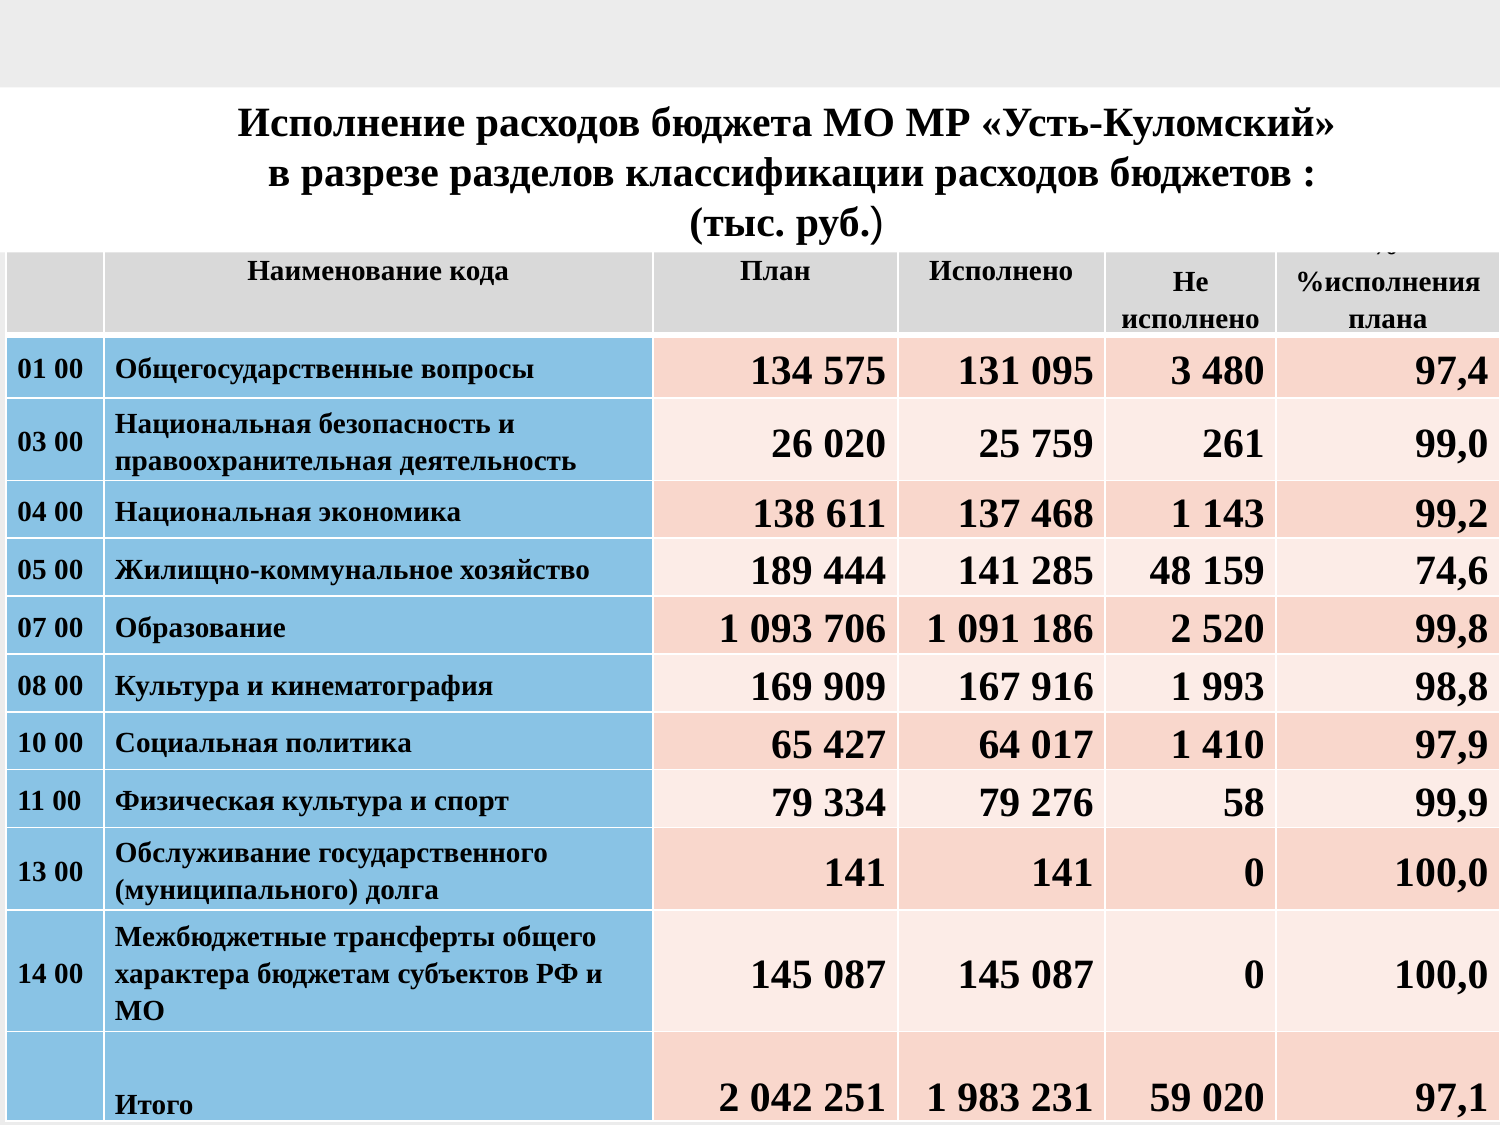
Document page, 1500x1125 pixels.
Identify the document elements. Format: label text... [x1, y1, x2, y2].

table_cell 11 00 [7, 770, 103, 827]
table_cell 1 143 [1106, 481, 1275, 537]
table_cell 03 00 [7, 399, 103, 480]
table_cell 07 00 [7, 597, 103, 653]
table_cell Национальная безопасность и правоохранительная деятельность [105, 399, 652, 480]
table_cell 64 017 [899, 713, 1104, 769]
table_cell 99,9 [1277, 770, 1499, 827]
table_cell 1 093 706 [654, 597, 897, 653]
table_cell 141 [654, 828, 897, 909]
table_cell Национальная экономика [105, 481, 652, 537]
table_cell 131 095 [899, 338, 1104, 397]
table_cell 0 [1106, 911, 1275, 1031]
table_cell Образование [105, 597, 652, 653]
table_cell 100,0 [1277, 911, 1499, 1031]
table_cell 2 042 251 [654, 1032, 897, 1120]
table_cell Жилищно-коммунальное хозяйство [105, 539, 652, 595]
table_cell 97,9 [1277, 713, 1499, 769]
table_cell 65 427 [654, 713, 897, 769]
table_cell 100,0 [1277, 828, 1499, 909]
table_cell 1 410 [1106, 713, 1275, 769]
table_cell Обслуживание государственного (муниципального) долга [105, 828, 652, 909]
table_cell 145 087 [654, 911, 897, 1031]
table_cell 97,4 [1277, 338, 1499, 397]
table_cell 10 00 [7, 713, 103, 769]
table_cell Межбюджетные трансферты общего характера бюджетам субъектов РФ и МО [105, 911, 652, 1031]
table_cell Социальная политика [105, 713, 652, 769]
table_cell 134 575 [654, 338, 897, 397]
table_header Не исполнено [1106, 253, 1275, 332]
table_cell Культура и кинематография [105, 655, 652, 711]
table_cell 1 983 231 [899, 1032, 1104, 1120]
table_cell 48 159 [1106, 539, 1275, 595]
table_cell Итого [105, 1032, 652, 1120]
table_cell 141 285 [899, 539, 1104, 595]
table_cell 1 091 186 [899, 597, 1104, 653]
table_cell 0 [1106, 828, 1275, 909]
table_cell 97,1 [1277, 1032, 1499, 1120]
table_cell 145 087 [899, 911, 1104, 1031]
table_cell 189 444 [654, 539, 897, 595]
table_cell 04 00 [7, 481, 103, 537]
table_cell 98,8 [1277, 655, 1499, 711]
table_cell Физическая культура и спорт [105, 770, 652, 827]
table_cell 99,0 [1277, 399, 1499, 480]
table_cell Общегосударственные вопросы [105, 338, 652, 397]
table_cell 25 759 [899, 399, 1104, 480]
table_cell 3 480 [1106, 338, 1275, 397]
table_cell 2 520 [1106, 597, 1275, 653]
table_cell 138 611 [654, 481, 897, 537]
table_header План [654, 253, 897, 332]
table_cell 01 00 [7, 338, 103, 397]
text_box Исполнение расходов бюджета МО МР «Усть-Куломский» в разрезе разделов классификации расходов бюджетов : (тыс. руб.) [0, 87, 1500, 253]
table_cell [7, 1032, 103, 1120]
table_cell 05 00 [7, 539, 103, 595]
table_cell 99,2 [1277, 481, 1499, 537]
table_header Наименование кода [105, 253, 652, 332]
table_cell 261 [1106, 399, 1275, 480]
table_cell 14 00 [7, 911, 103, 1031]
table_header [7, 253, 103, 332]
table_cell 26 020 [654, 399, 897, 480]
table_cell 137 468 [899, 481, 1104, 537]
table_header Исполнено [899, 253, 1104, 332]
table_cell 79 334 [654, 770, 897, 827]
table_cell 1 993 [1106, 655, 1275, 711]
table_cell 169 909 [654, 655, 897, 711]
table_cell 58 [1106, 770, 1275, 827]
table_header % %исполнения плана [1277, 253, 1499, 332]
table_cell 141 [899, 828, 1104, 909]
table_cell 59 020 [1106, 1032, 1275, 1120]
table_cell 167 916 [899, 655, 1104, 711]
table_cell 08 00 [7, 655, 103, 711]
table_cell 13 00 [7, 828, 103, 909]
table_cell 99,8 [1277, 597, 1499, 653]
table_cell 74,6 [1277, 539, 1499, 595]
table_cell 79 276 [899, 770, 1104, 827]
